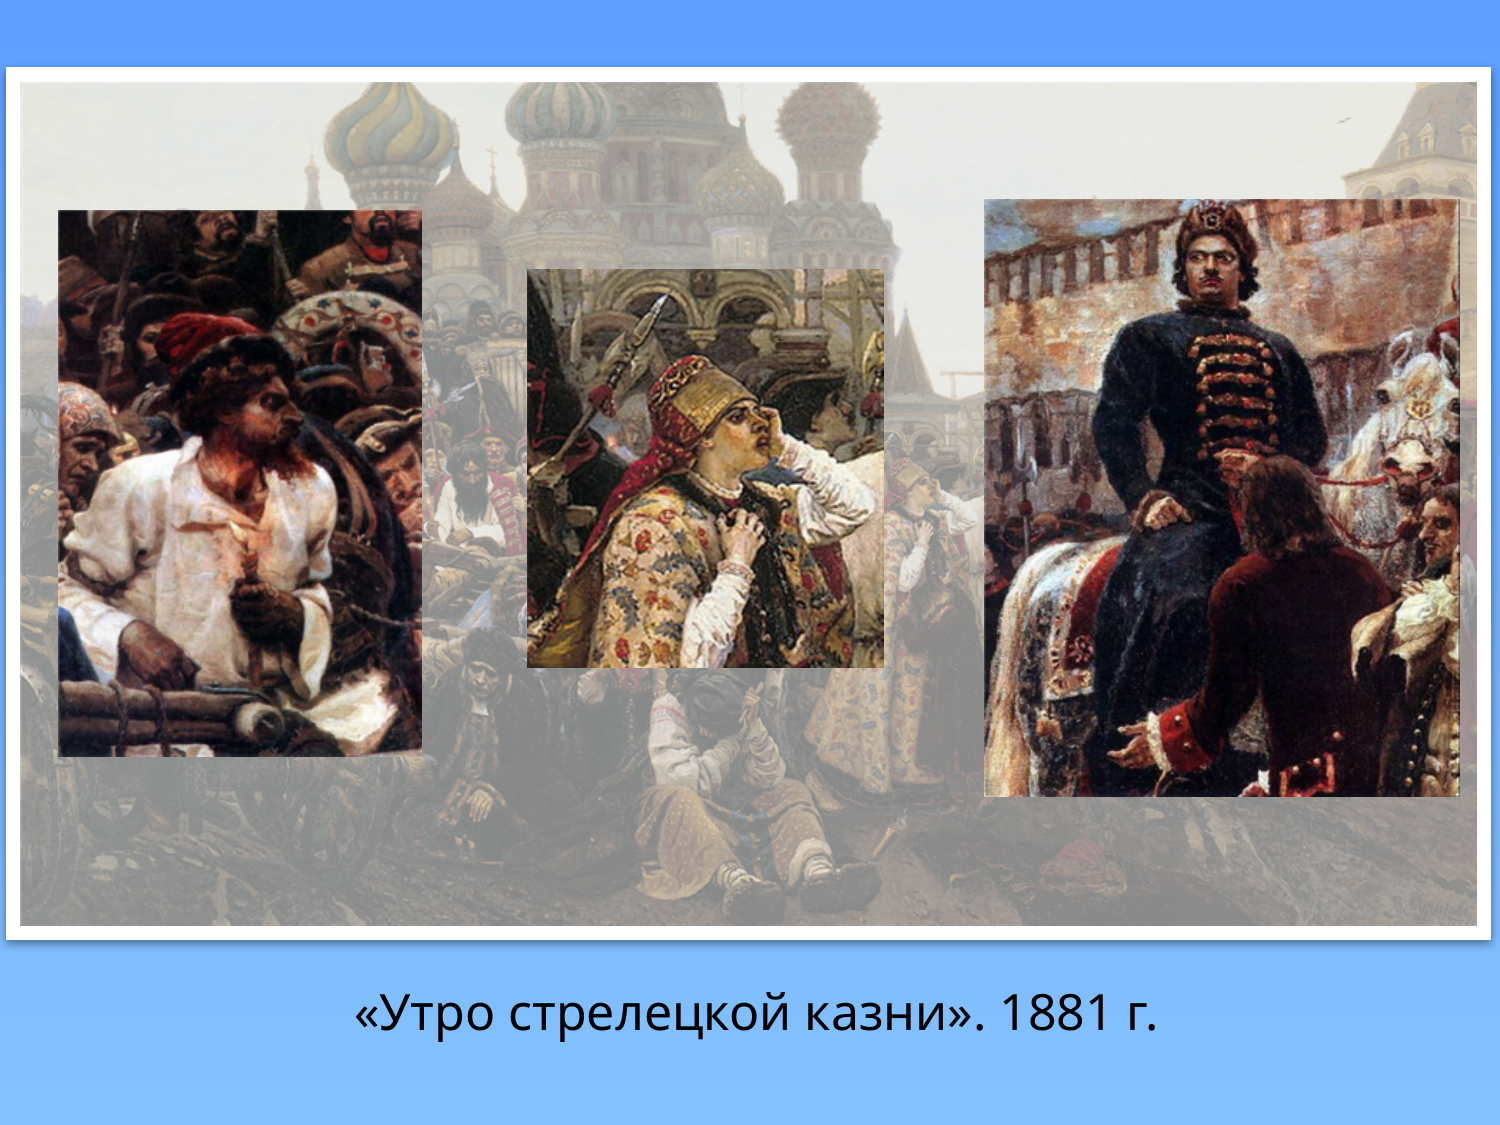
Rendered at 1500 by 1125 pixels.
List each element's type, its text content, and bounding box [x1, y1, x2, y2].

picture [19, 81, 1477, 926]
list «Утро стрелецкой казни». 1881 г. [82, 972, 1432, 1076]
